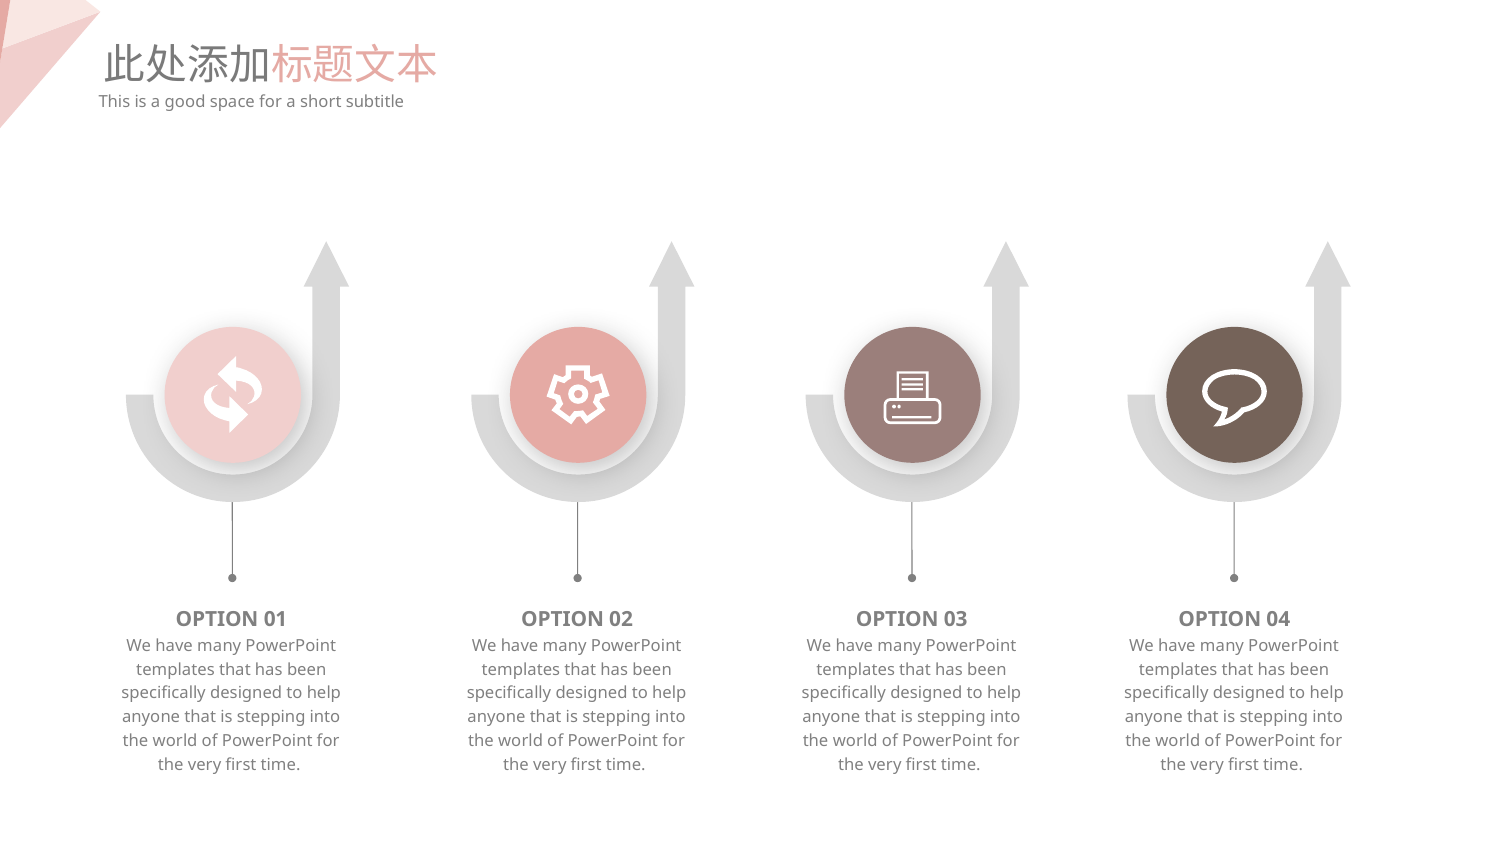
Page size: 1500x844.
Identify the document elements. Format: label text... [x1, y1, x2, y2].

text_box 此处添加标题文本 [104, 30, 454, 95]
text_box [228, 503, 237, 583]
text_box OPTION 01 We have many PowerPoint templates that has been specifically designed to help anyone that is stepping into the world of PowerPoint for the very first time. [114, 600, 349, 774]
text_box [573, 503, 582, 583]
text_box [1230, 503, 1239, 583]
text_box [1127, 241, 1351, 503]
text_box [907, 503, 917, 583]
text_box This is a good space for a short subtitle [104, 83, 420, 119]
text_box [842, 324, 983, 465]
text_box OPTION 04 We have many PowerPoint templates that has been specifically designed to help anyone that is stepping into the world of PowerPoint for the very first time. [1116, 600, 1352, 774]
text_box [883, 371, 942, 425]
text_box [546, 365, 610, 425]
text_box [805, 241, 1029, 503]
text_box [162, 324, 304, 465]
text_box [1164, 324, 1305, 465]
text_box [200, 355, 265, 433]
text_box [1202, 369, 1267, 427]
text_box OPTION 03 We have many PowerPoint templates that has been specifically designed to help anyone that is stepping into the world of PowerPoint for the very first time. [794, 600, 1029, 774]
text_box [0, 0, 101, 131]
text_box [125, 241, 350, 503]
text_box [471, 241, 695, 503]
text_box [507, 324, 649, 465]
text_box OPTION 02 We have many PowerPoint templates that has been specifically designed to help anyone that is stepping into the world of PowerPoint for the very first time. [459, 600, 694, 774]
